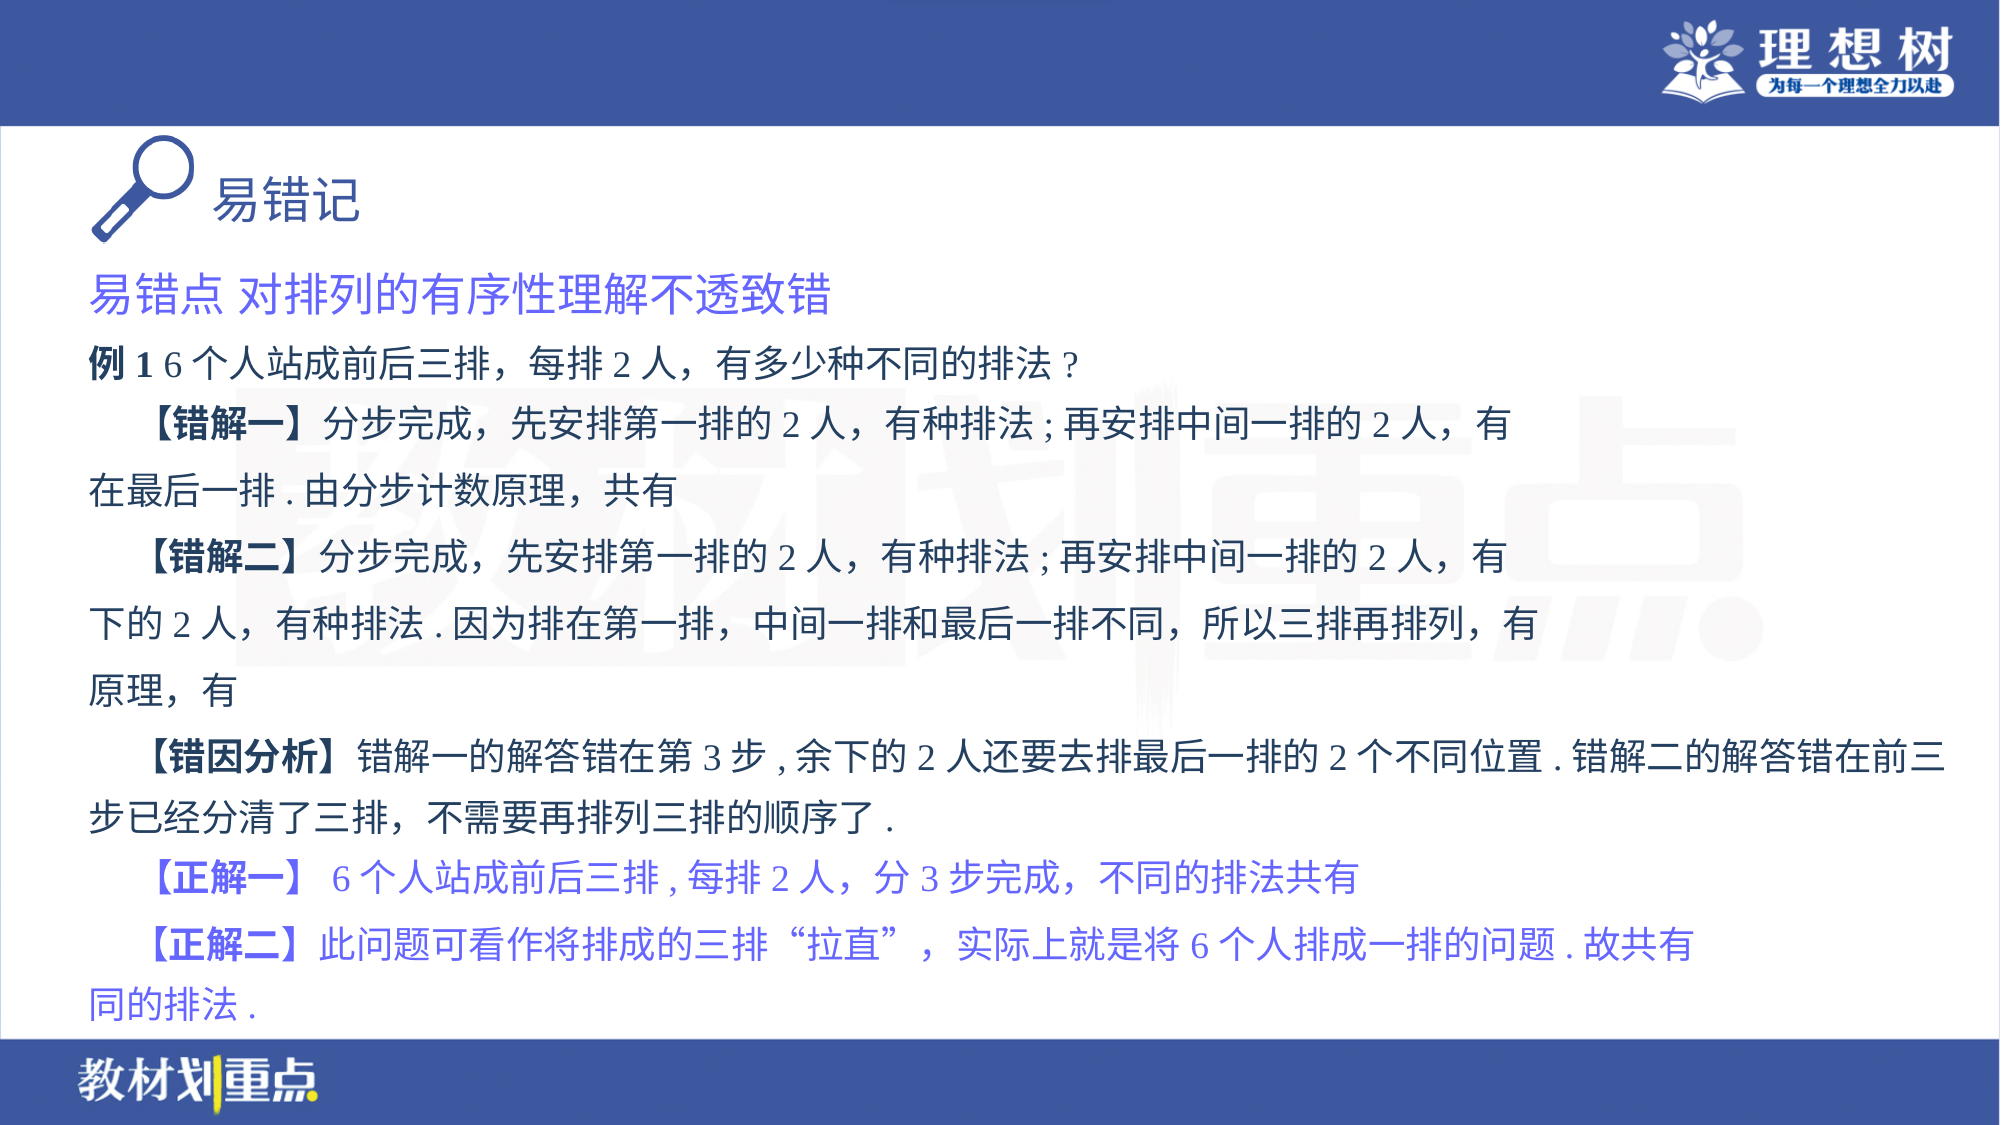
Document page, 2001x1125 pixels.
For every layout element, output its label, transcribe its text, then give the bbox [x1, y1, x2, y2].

text_box 易错点 对排列的有序性理解不透致错 [88, 240, 1911, 312]
picture [0, 0, 2000, 1125]
text_box 例1 6个人站成前后三排，每排2人，有多少种不同的排法? [88, 320, 1911, 378]
text_box 易错记 [211, 155, 507, 240]
